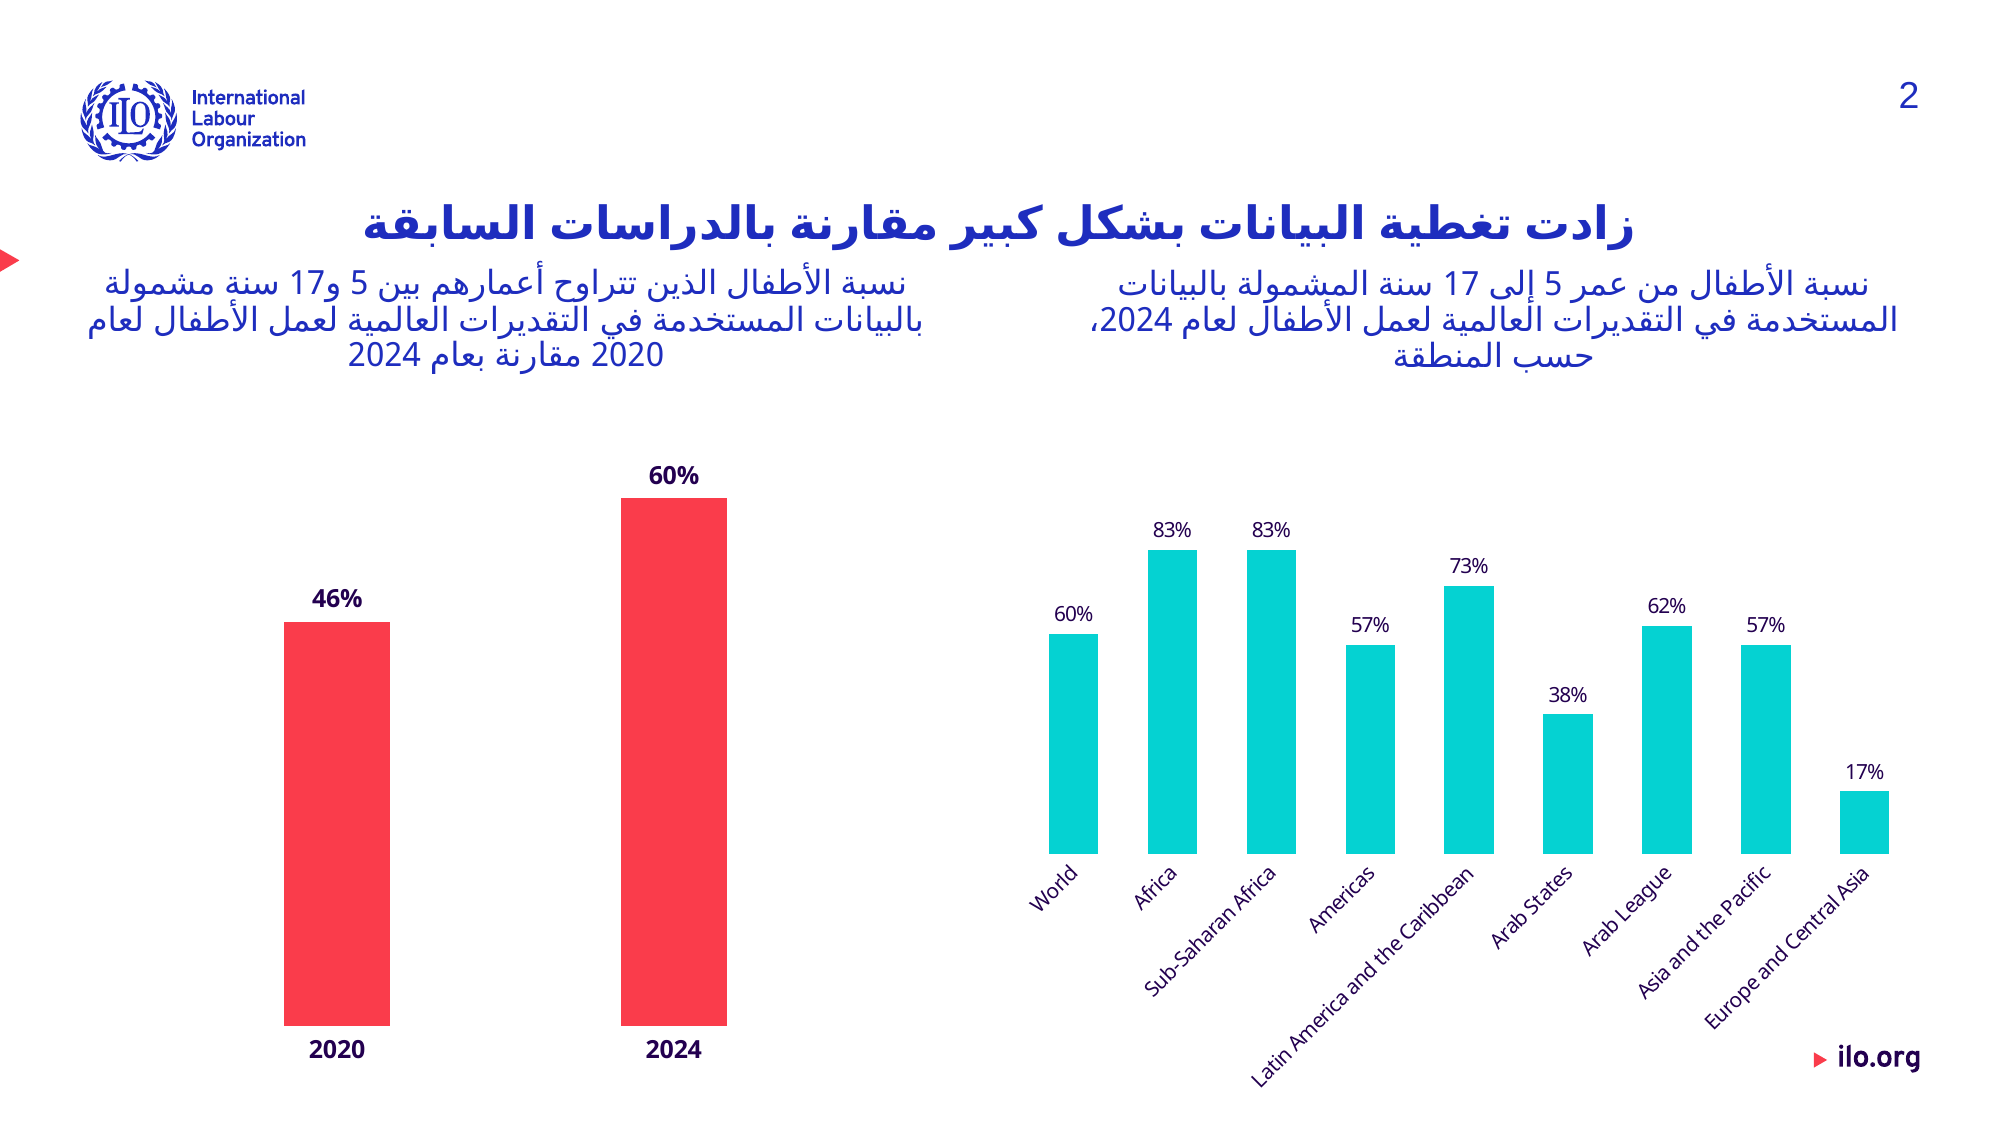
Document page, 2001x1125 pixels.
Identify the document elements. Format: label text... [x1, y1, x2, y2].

slide_number 2 [1830, 70, 1920, 119]
chart [154, 396, 857, 1081]
chart [999, 441, 1939, 1125]
title زادت تغطية البيانات بشكل كبير مقارنة بالدراسات السابقة [80, 200, 1920, 319]
text_box نسبة الأطفال من عمر 5 إلى 17 سنة المشمولة بالبيانات المستخدمة في التقديرات العالمية لعمل الأطفال لعام 2024، حسب المنطقة [1049, 267, 1939, 386]
text_box نسبة الأطفال الذين تتراوح أعمارهم بين 5 و17 سنة مشمولة بالبيانات المستخدمة في التقديرات العالمية لعمل الأطفال لعام 2020 مقارنة بعام 2024 [61, 266, 951, 385]
